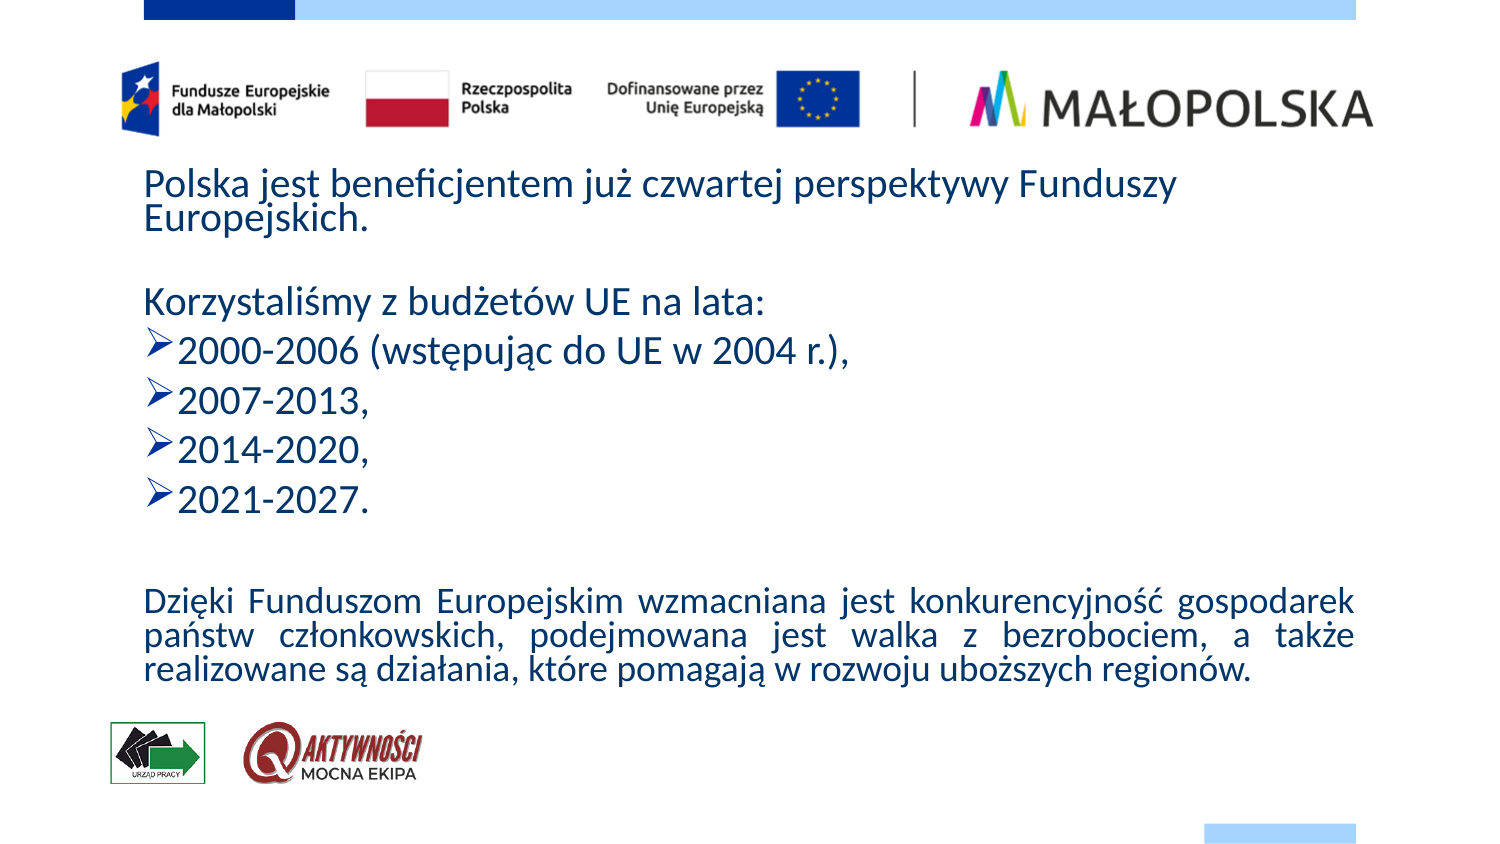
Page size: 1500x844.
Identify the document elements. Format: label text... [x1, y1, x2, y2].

list Polska jest beneficjentem już czwartej perspektywy Funduszy Europejskich. Korzystaliśmy z budżetów UE na lata: 2000-2006 (wstępując do UE w 2004 r.), 2007-2013, 2014-2020, 2021-2027. Dzięki Funduszom Europejskim wzmacniana jest konkurencyjność gospodarek państw członkowskich, podejmowana jest walka z bezrobociem, a także realizowane są działania, które pomagają w rozwoju uboższych regionów. [143, 171, 1356, 753]
picture [29, 58, 1397, 154]
picture [76, 722, 423, 784]
